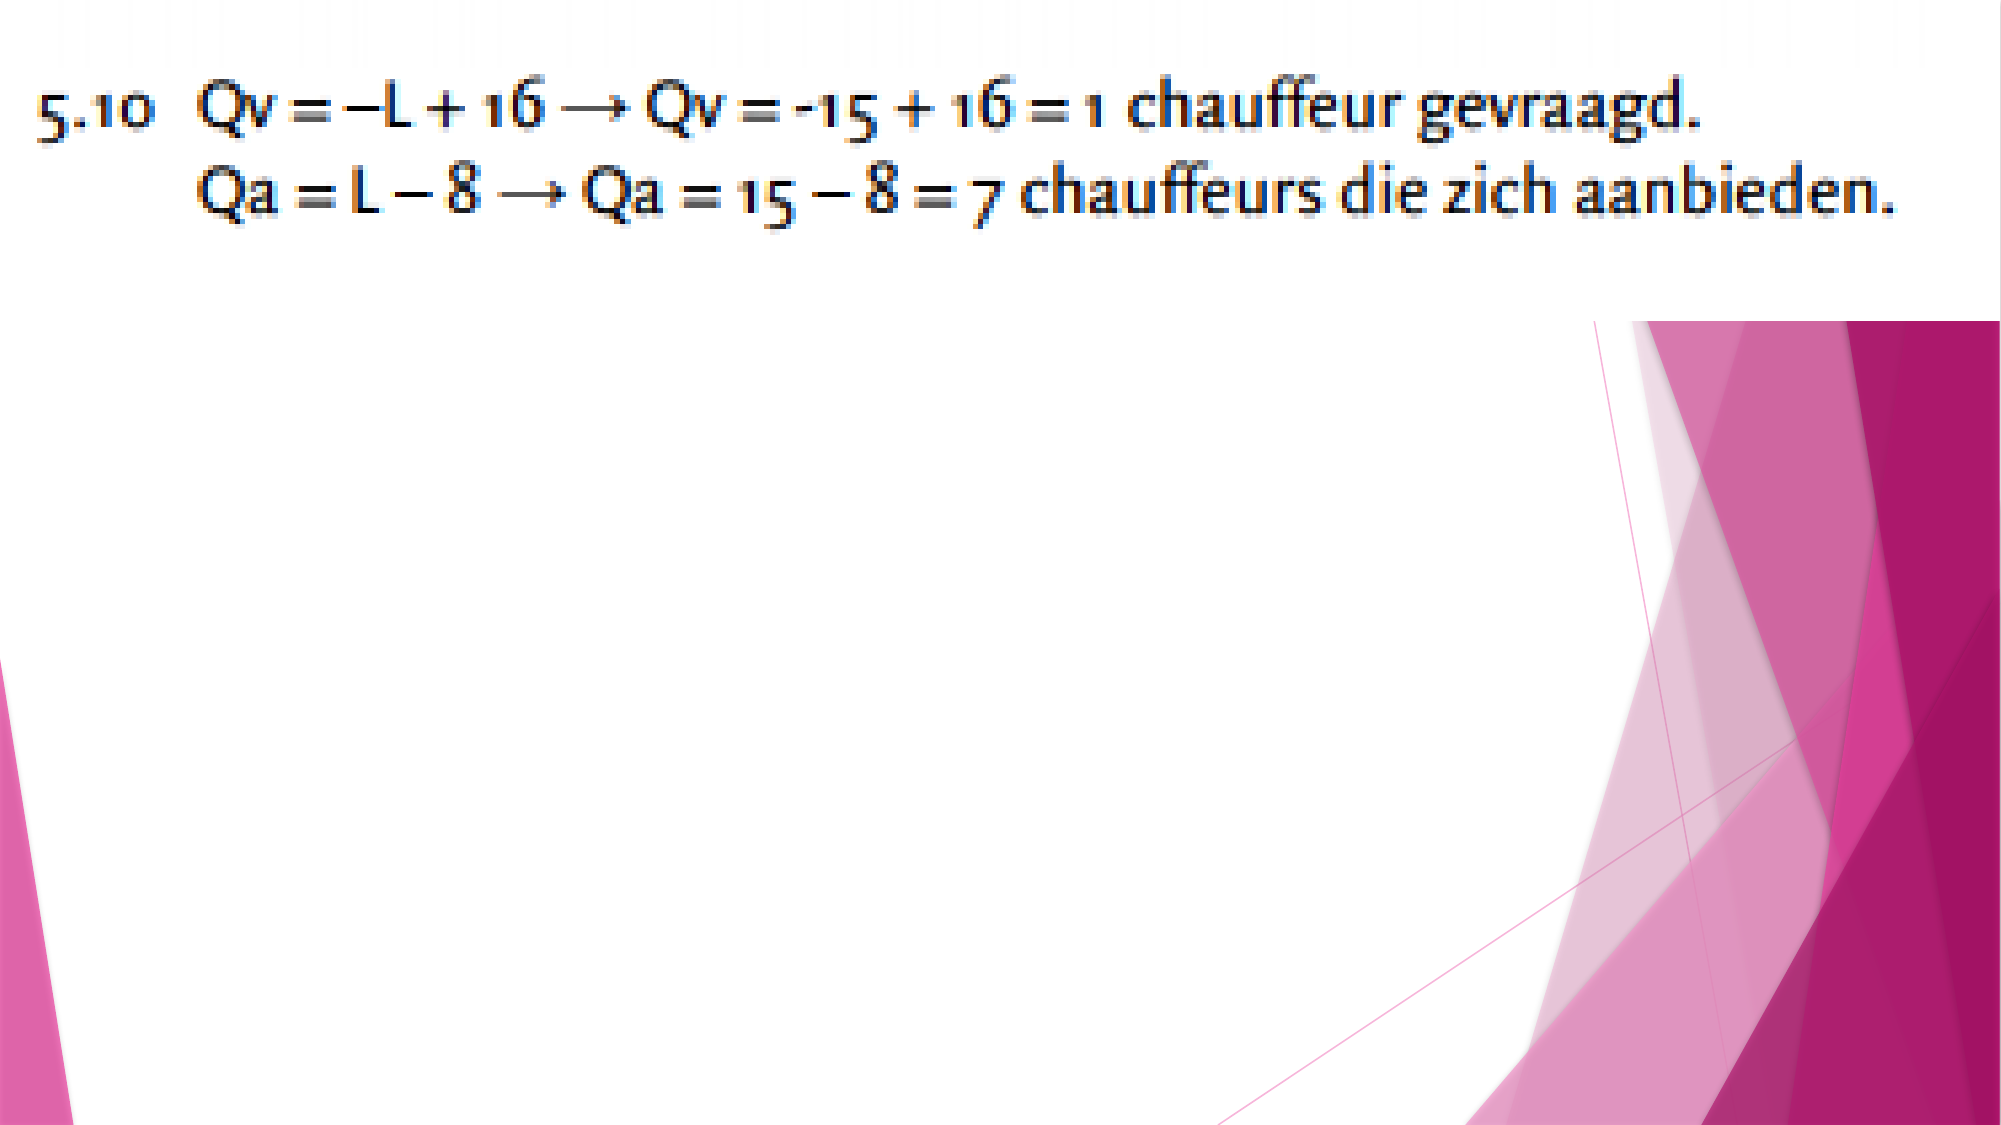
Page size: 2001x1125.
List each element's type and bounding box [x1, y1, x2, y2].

picture [0, 0, 2000, 322]
